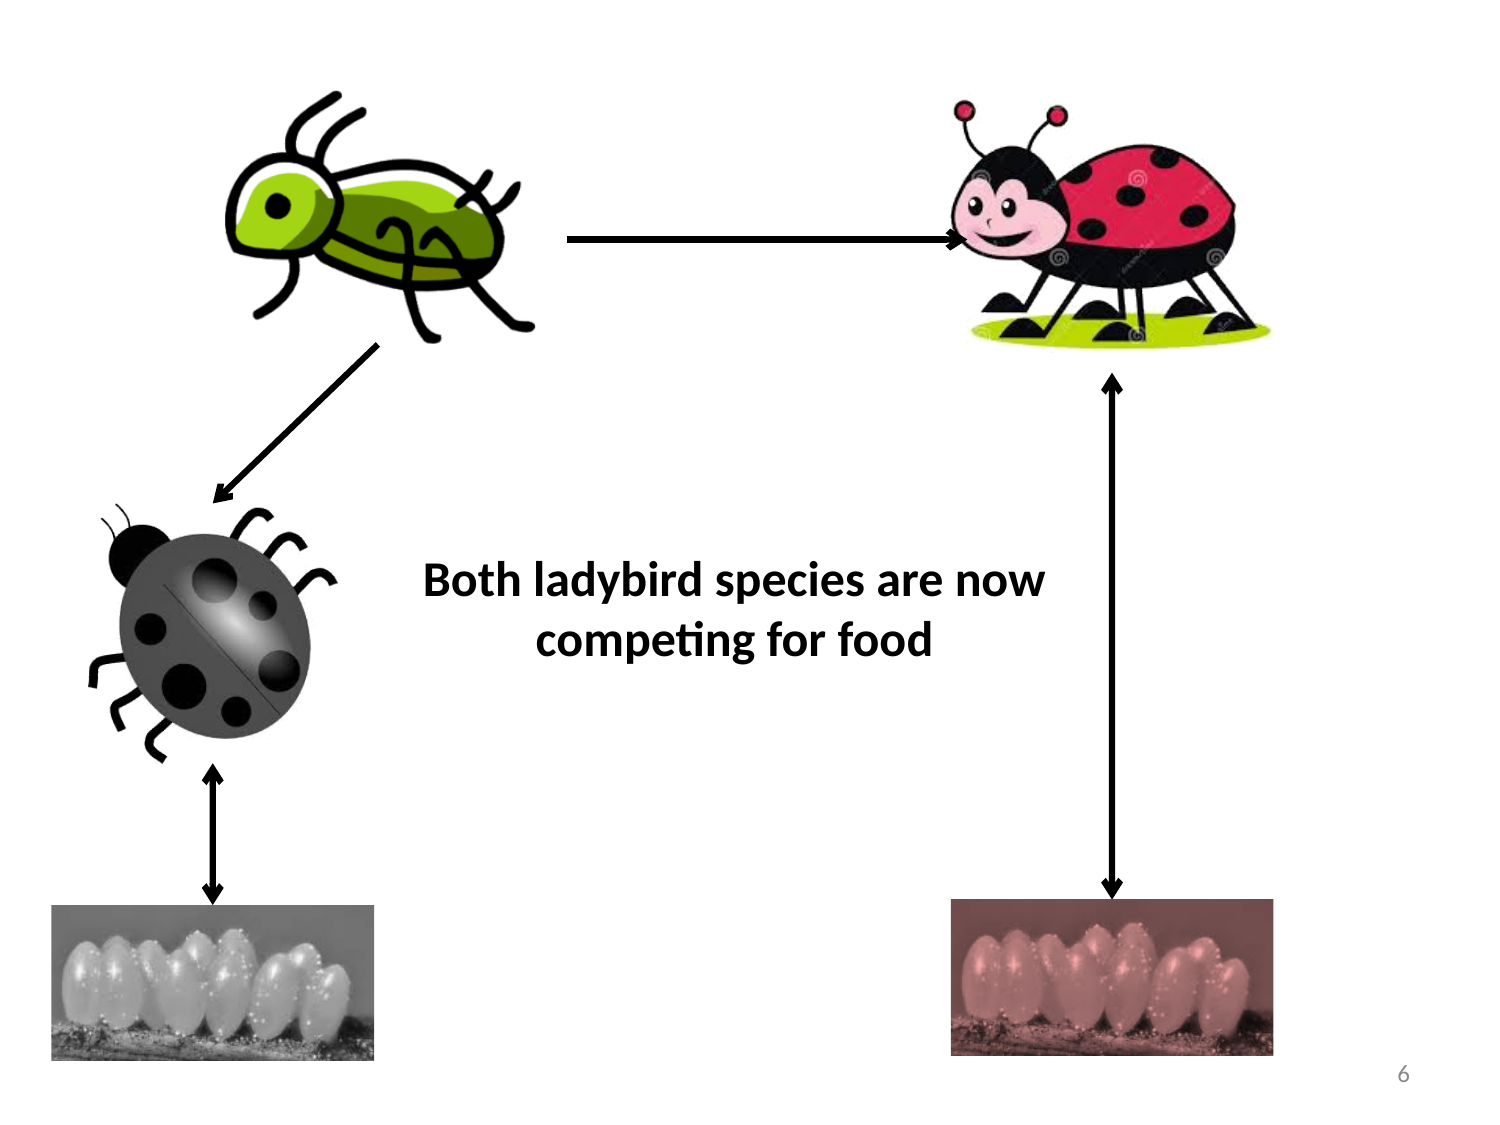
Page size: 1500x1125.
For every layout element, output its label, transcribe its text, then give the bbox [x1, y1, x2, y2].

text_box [51, 763, 375, 1061]
text_box Both ladybird species are now competing for food [374, 538, 945, 674]
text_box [950, 372, 1274, 1056]
picture [213, 84, 542, 345]
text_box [212, 344, 379, 504]
picture [88, 503, 338, 763]
picture [942, 56, 1282, 373]
slide_number 6 [1074, 1042, 1425, 1103]
